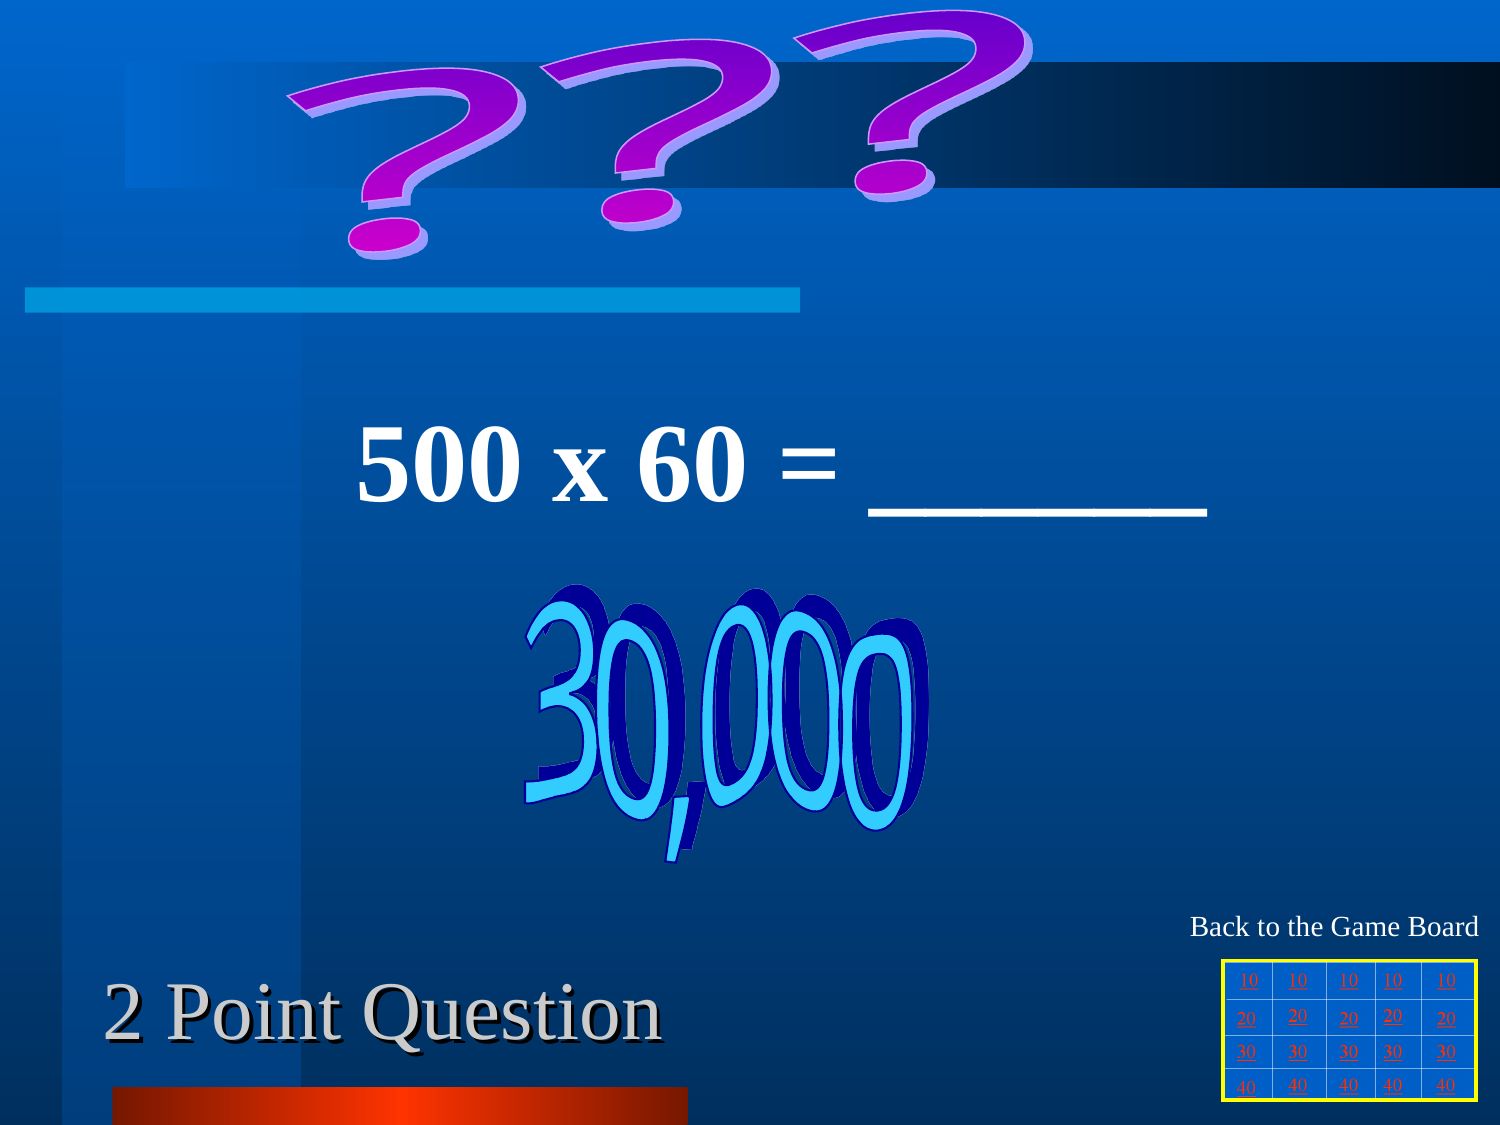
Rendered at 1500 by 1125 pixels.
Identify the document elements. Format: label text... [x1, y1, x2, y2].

picture [1224, 962, 1475, 1098]
title 2 Point Question [87, 937, 750, 1075]
text_box Back to the Game Board [1175, 899, 1500, 951]
list 500 x 60 = ______ [112, 381, 1388, 744]
